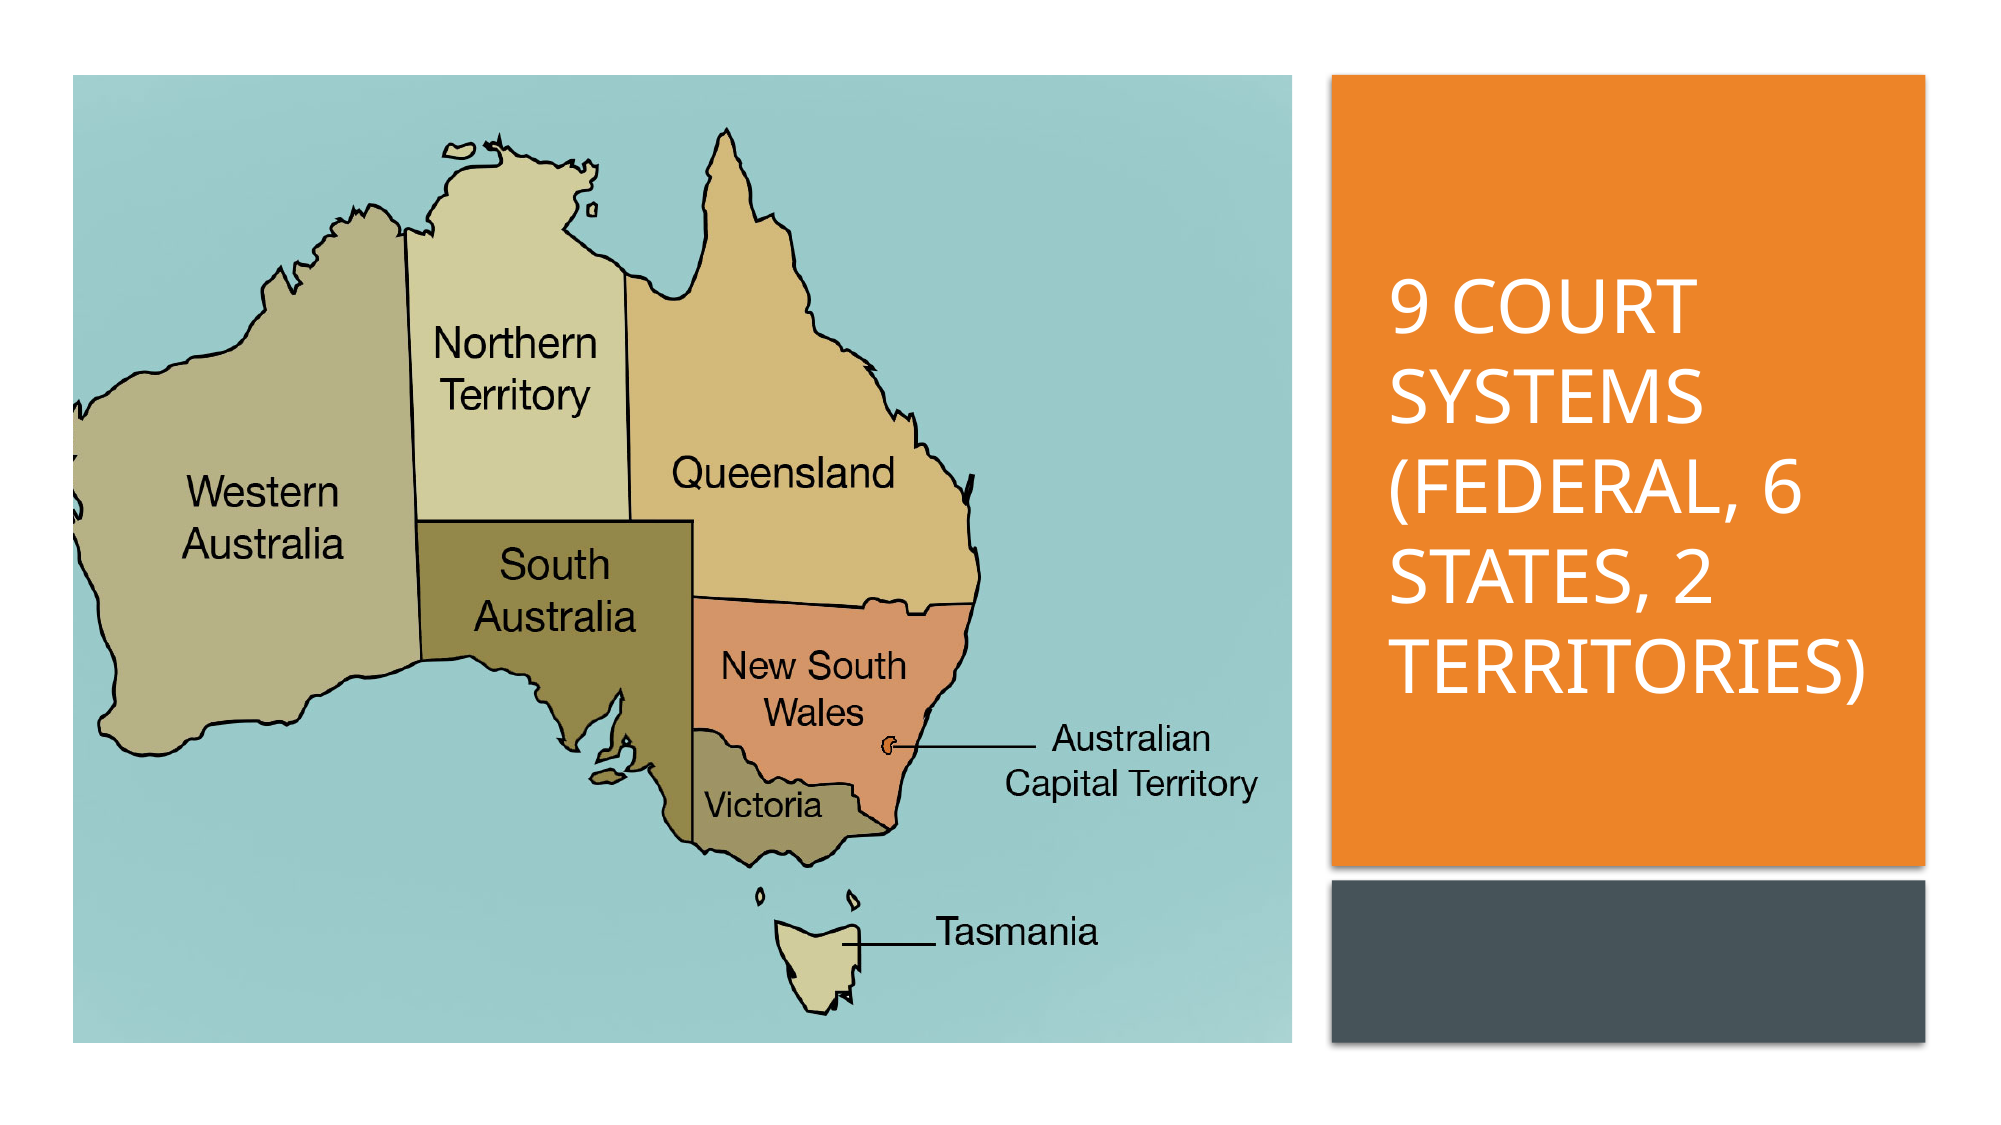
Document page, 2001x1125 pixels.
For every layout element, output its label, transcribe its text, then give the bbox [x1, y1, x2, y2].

text_box [1331, 879, 1927, 1044]
title 9 court systems (Federal, 6 States, 2 Territories) [1373, 139, 1899, 829]
text_box [0, 0, 2000, 1125]
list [72, 74, 1293, 1044]
text_box [1331, 74, 1927, 867]
